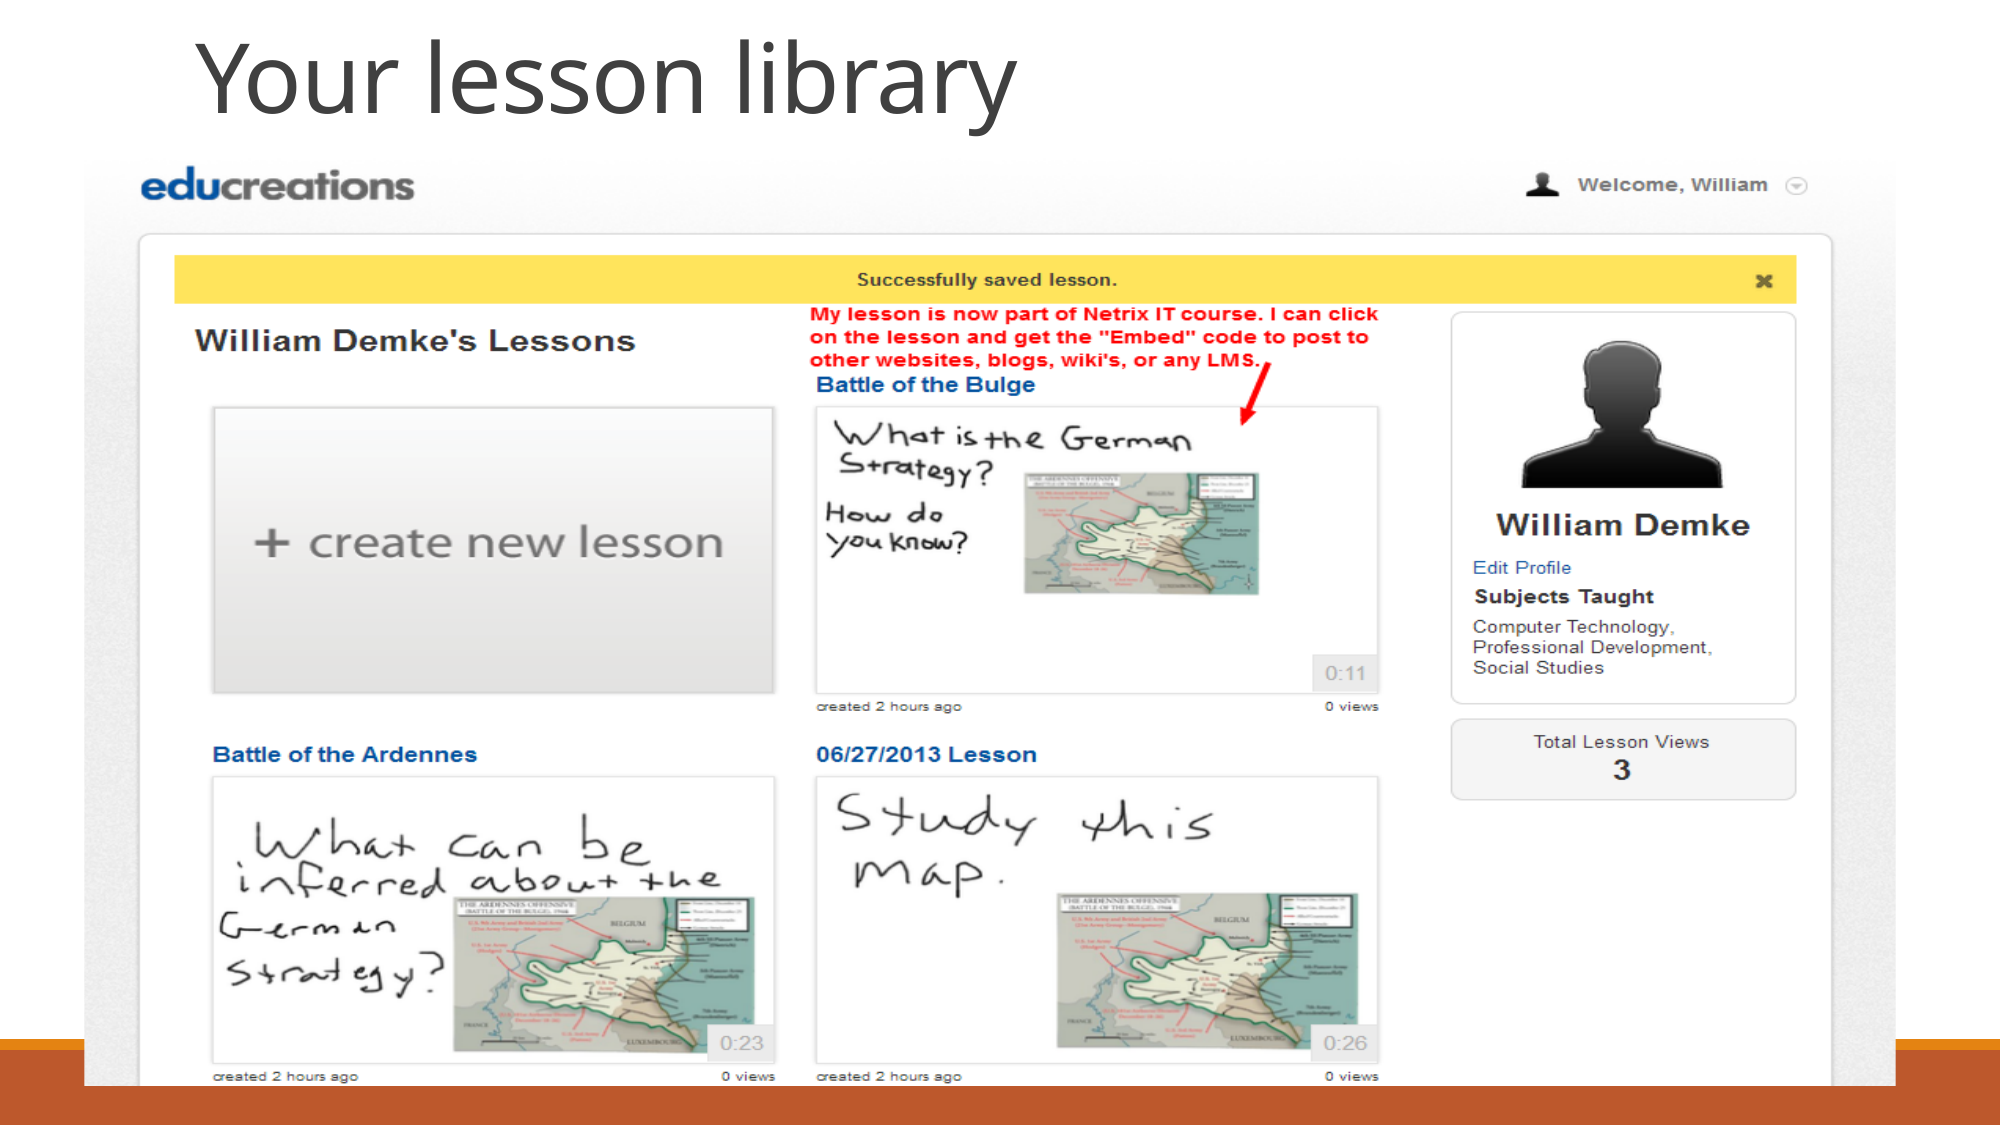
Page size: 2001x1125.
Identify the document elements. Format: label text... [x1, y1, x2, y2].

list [83, 139, 1897, 1087]
title Your lesson library [180, 26, 1830, 137]
